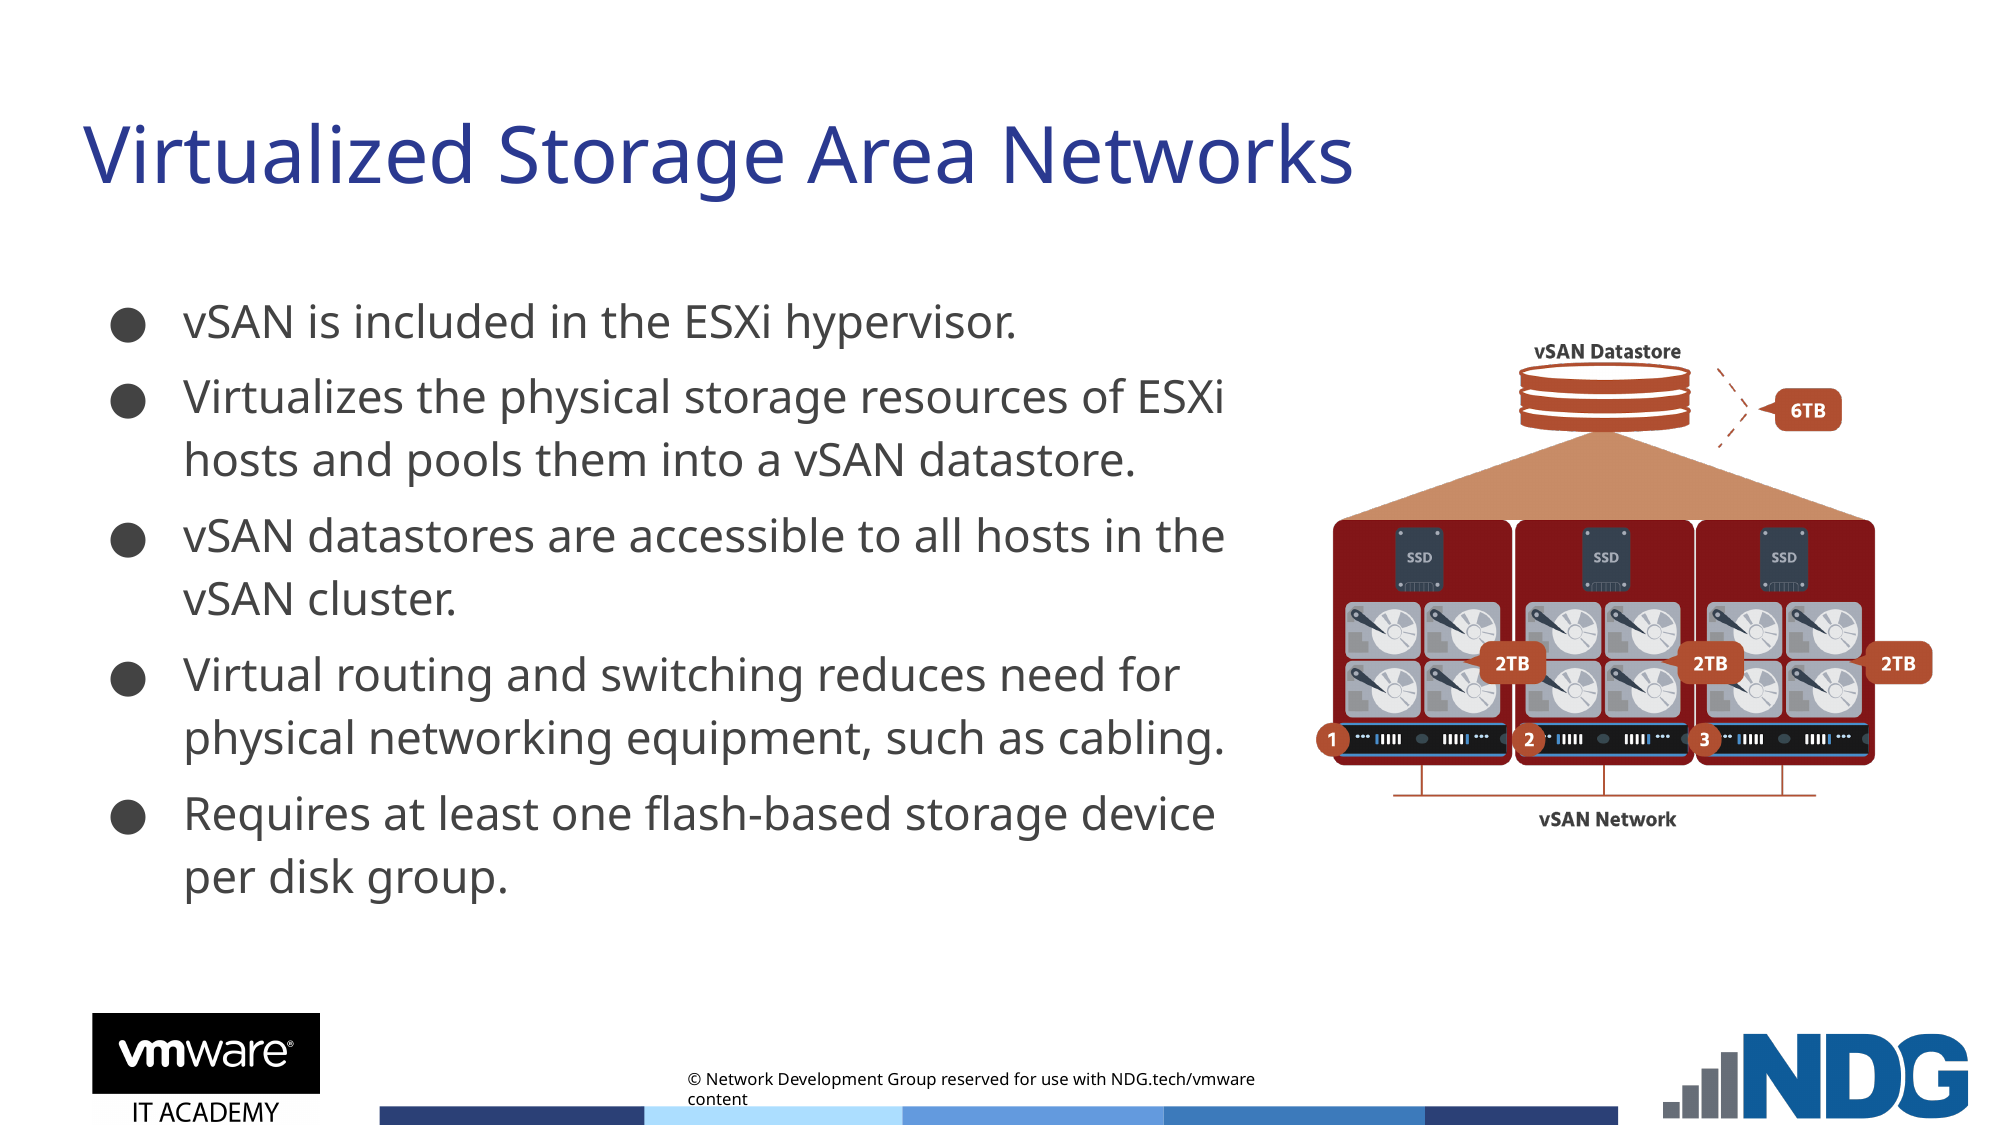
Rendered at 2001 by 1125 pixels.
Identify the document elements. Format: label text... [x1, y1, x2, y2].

picture [1263, 279, 1955, 857]
picture [92, 1013, 320, 1125]
picture [1648, 1026, 1984, 1125]
list vSAN is included in the ESXi hypervisor. Virtualizes the physical storage resources of ESXi hosts and pools them into a vSAN datastore. vSAN datastores are accessible to all hosts in the vSAN cluster. Virtual routing and switching reduces need for physical networking equipment, such as cabling. Requires at least one flash-based storage device per disk group. [68, 268, 1264, 1000]
title Virtualized Storage Area Networks [68, 89, 1932, 223]
